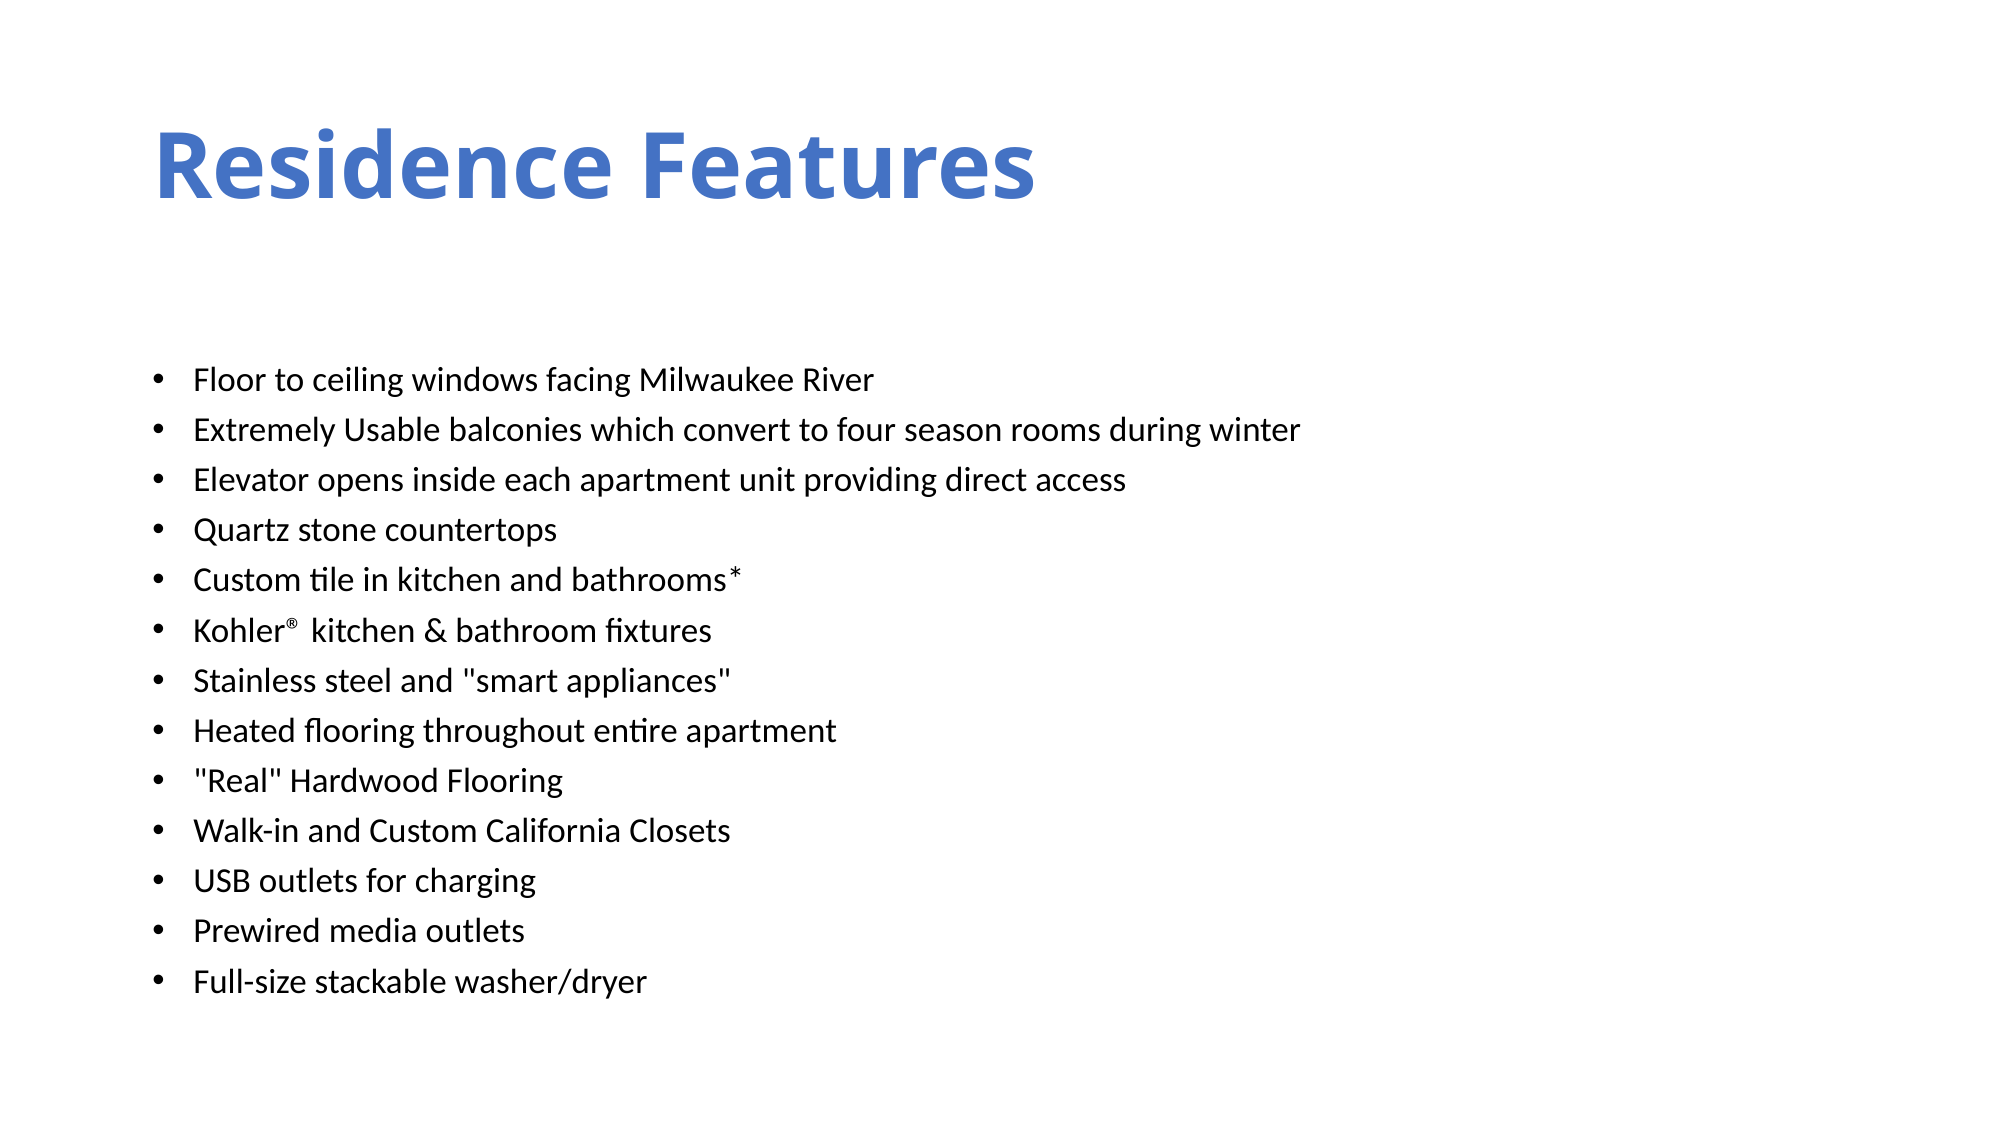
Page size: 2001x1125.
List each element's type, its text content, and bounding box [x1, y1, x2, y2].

list Floor to ceiling windows facing Milwaukee River Extremely Usable balconies which convert to four season rooms during winter Elevator opens inside each apartment unit providing direct access Quartz stone countertops Custom tile in kitchen and bathrooms* Kohler® kitchen & bathroom fixtures Stainless steel and "smart appliances" Heated flooring throughout entire apartment "Real" Hardwood Flooring Walk-in and Custom California Closets USB outlets for charging Prewired media outlets Full-size stackable washer/dryer [137, 299, 1863, 1014]
title Residence Features [137, 59, 1863, 278]
